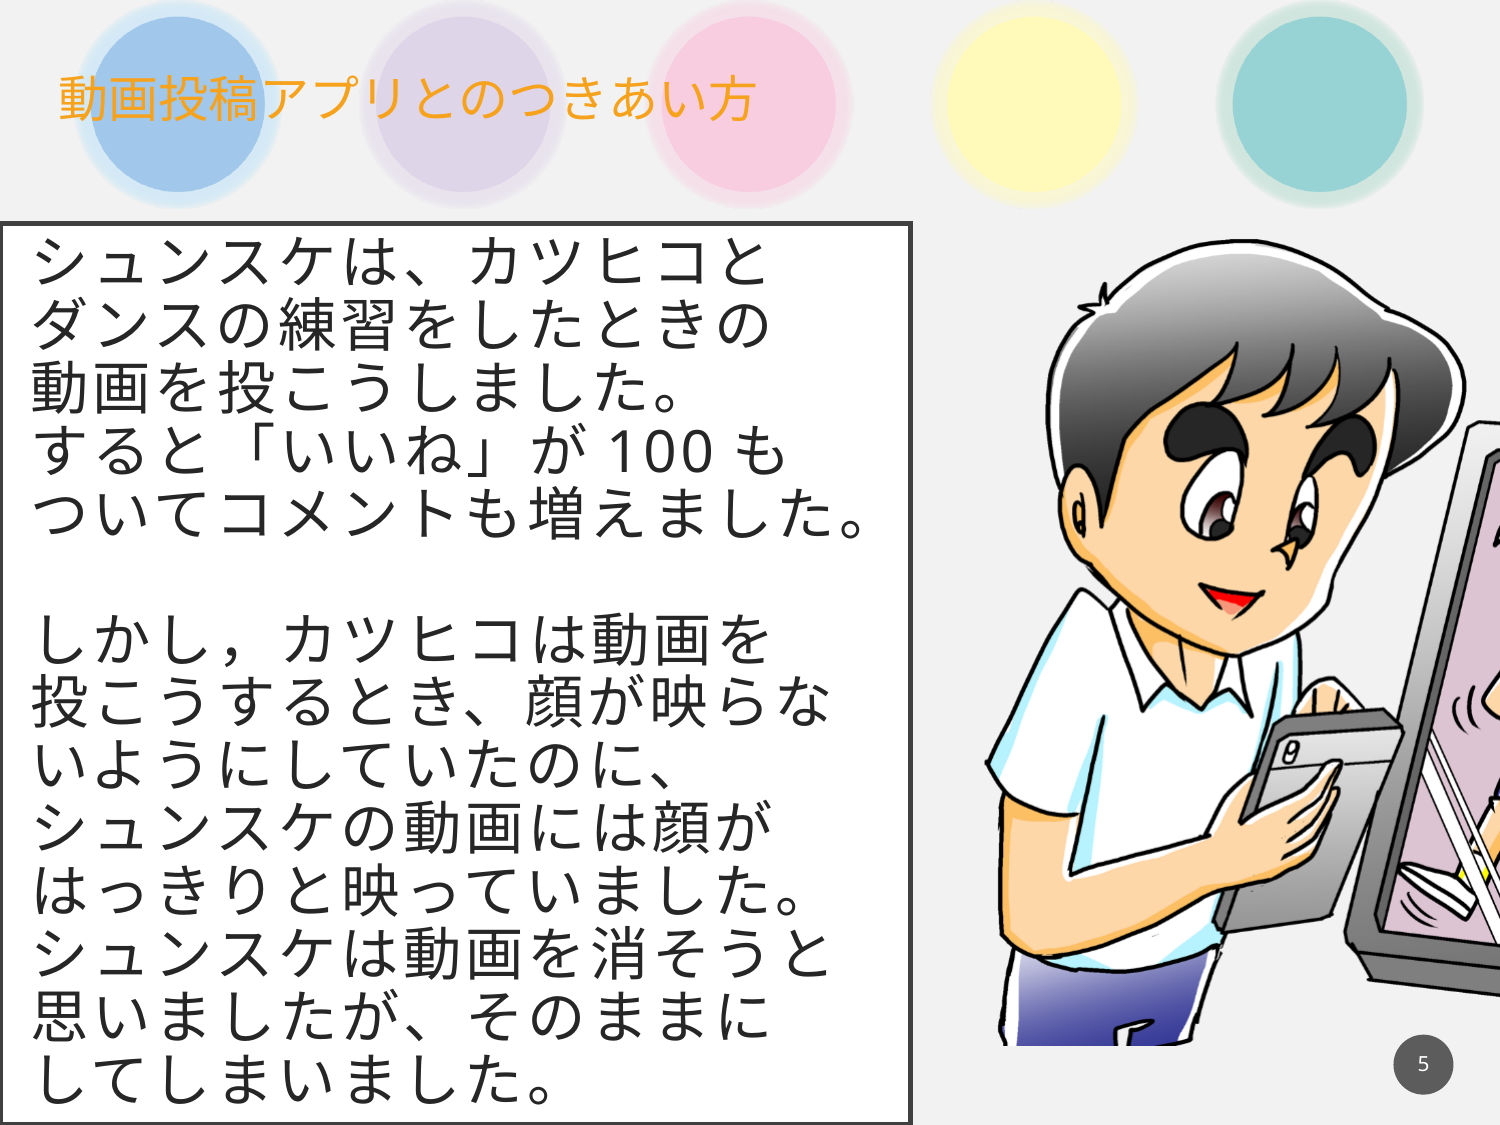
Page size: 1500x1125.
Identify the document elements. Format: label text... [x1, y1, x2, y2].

picture [73, 0, 1500, 1046]
title シュンスケは、カツヒコと ダンスの練習をしたときの 動画を投こうしました。 すると「いいね」が100も ついてコメントも増えました。 しかし，カツヒコは動画を 投こうするとき、顔が映らないようにしていたのに、 シュンスケの動画には顔が はっきりと映っていました。 シュンスケは動画を消そうと思いましたが、そのままに してしまいました。 [0, 221, 913, 1125]
slide_number 5 [1393, 1046, 1454, 1095]
